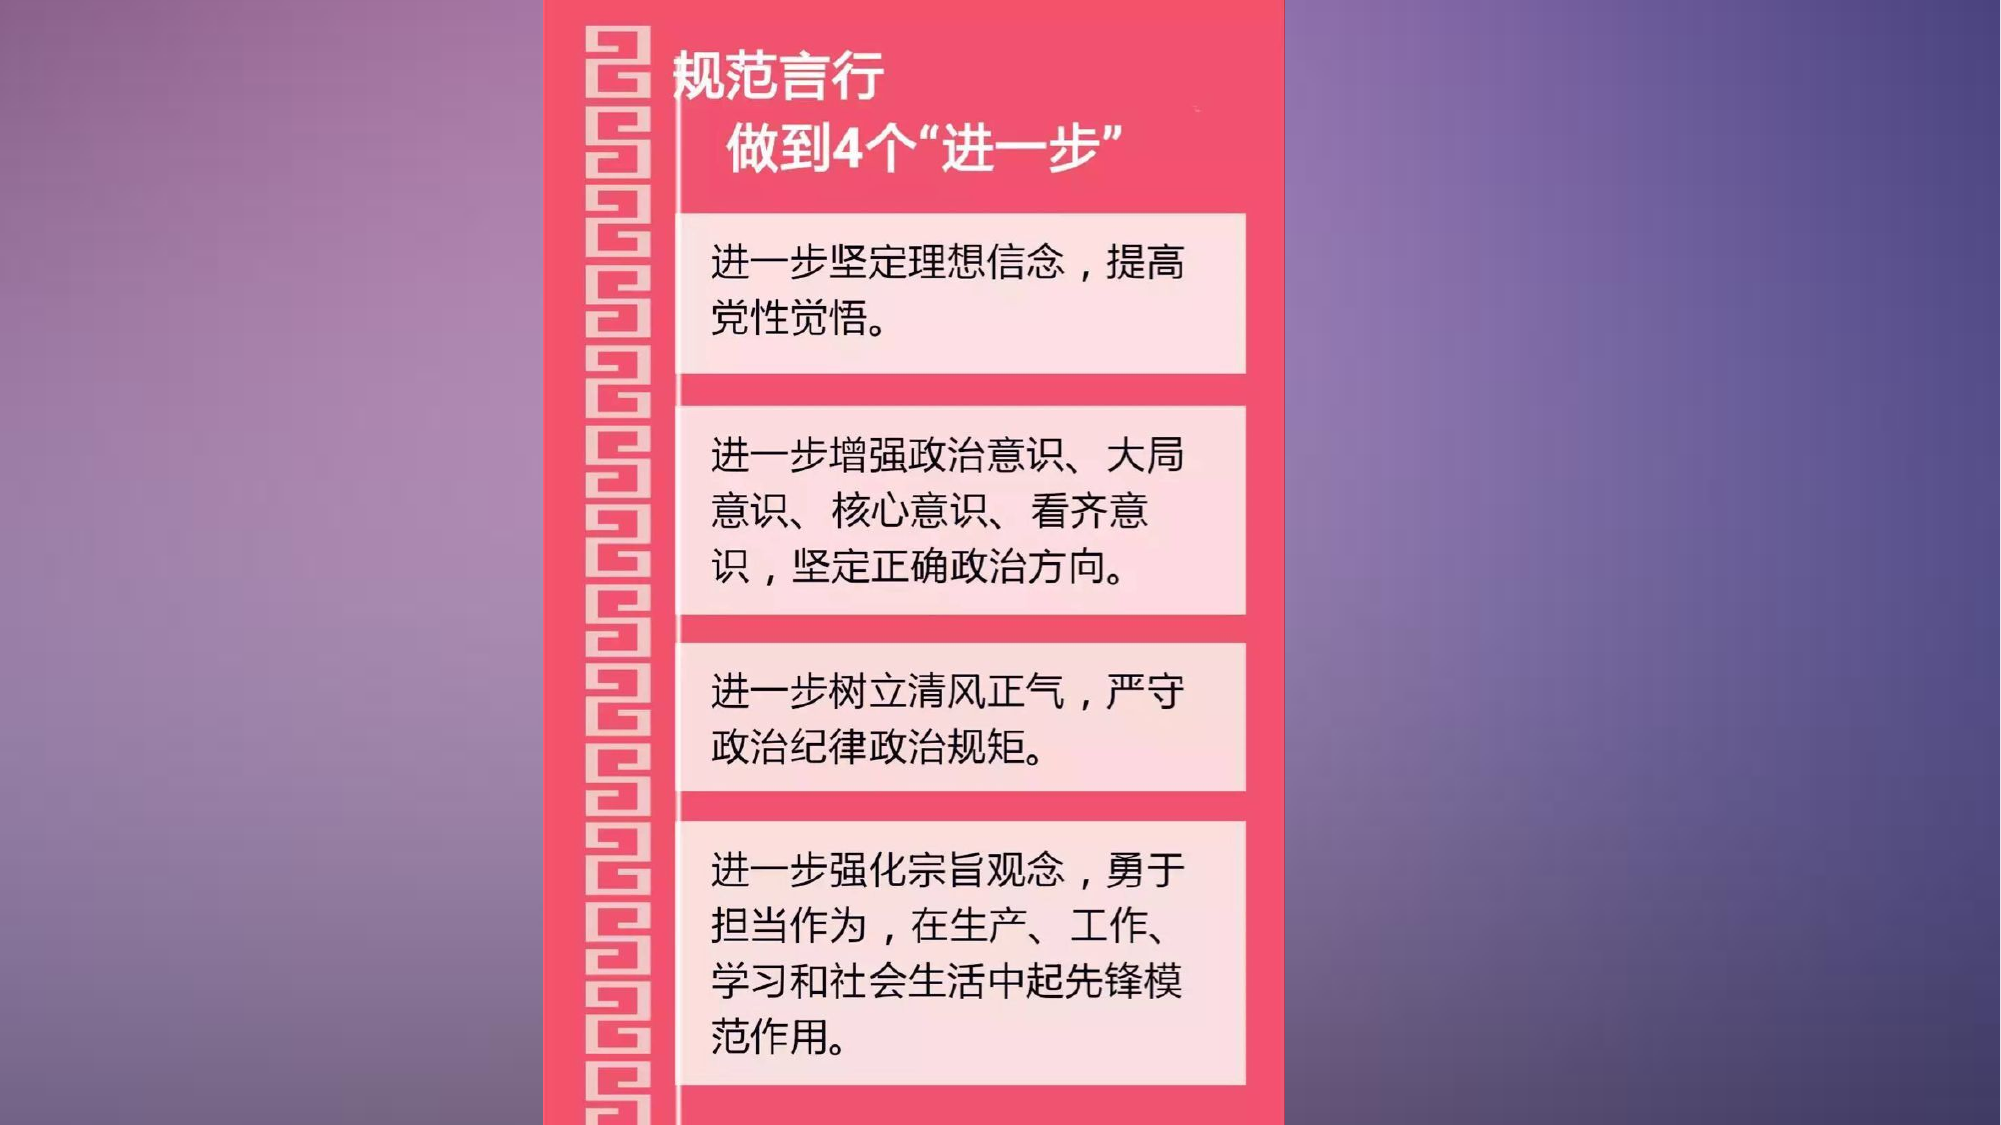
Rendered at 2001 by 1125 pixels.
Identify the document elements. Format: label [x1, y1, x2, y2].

picture [1285, 0, 2001, 1125]
picture [0, 0, 542, 1125]
list [542, 0, 1285, 1125]
